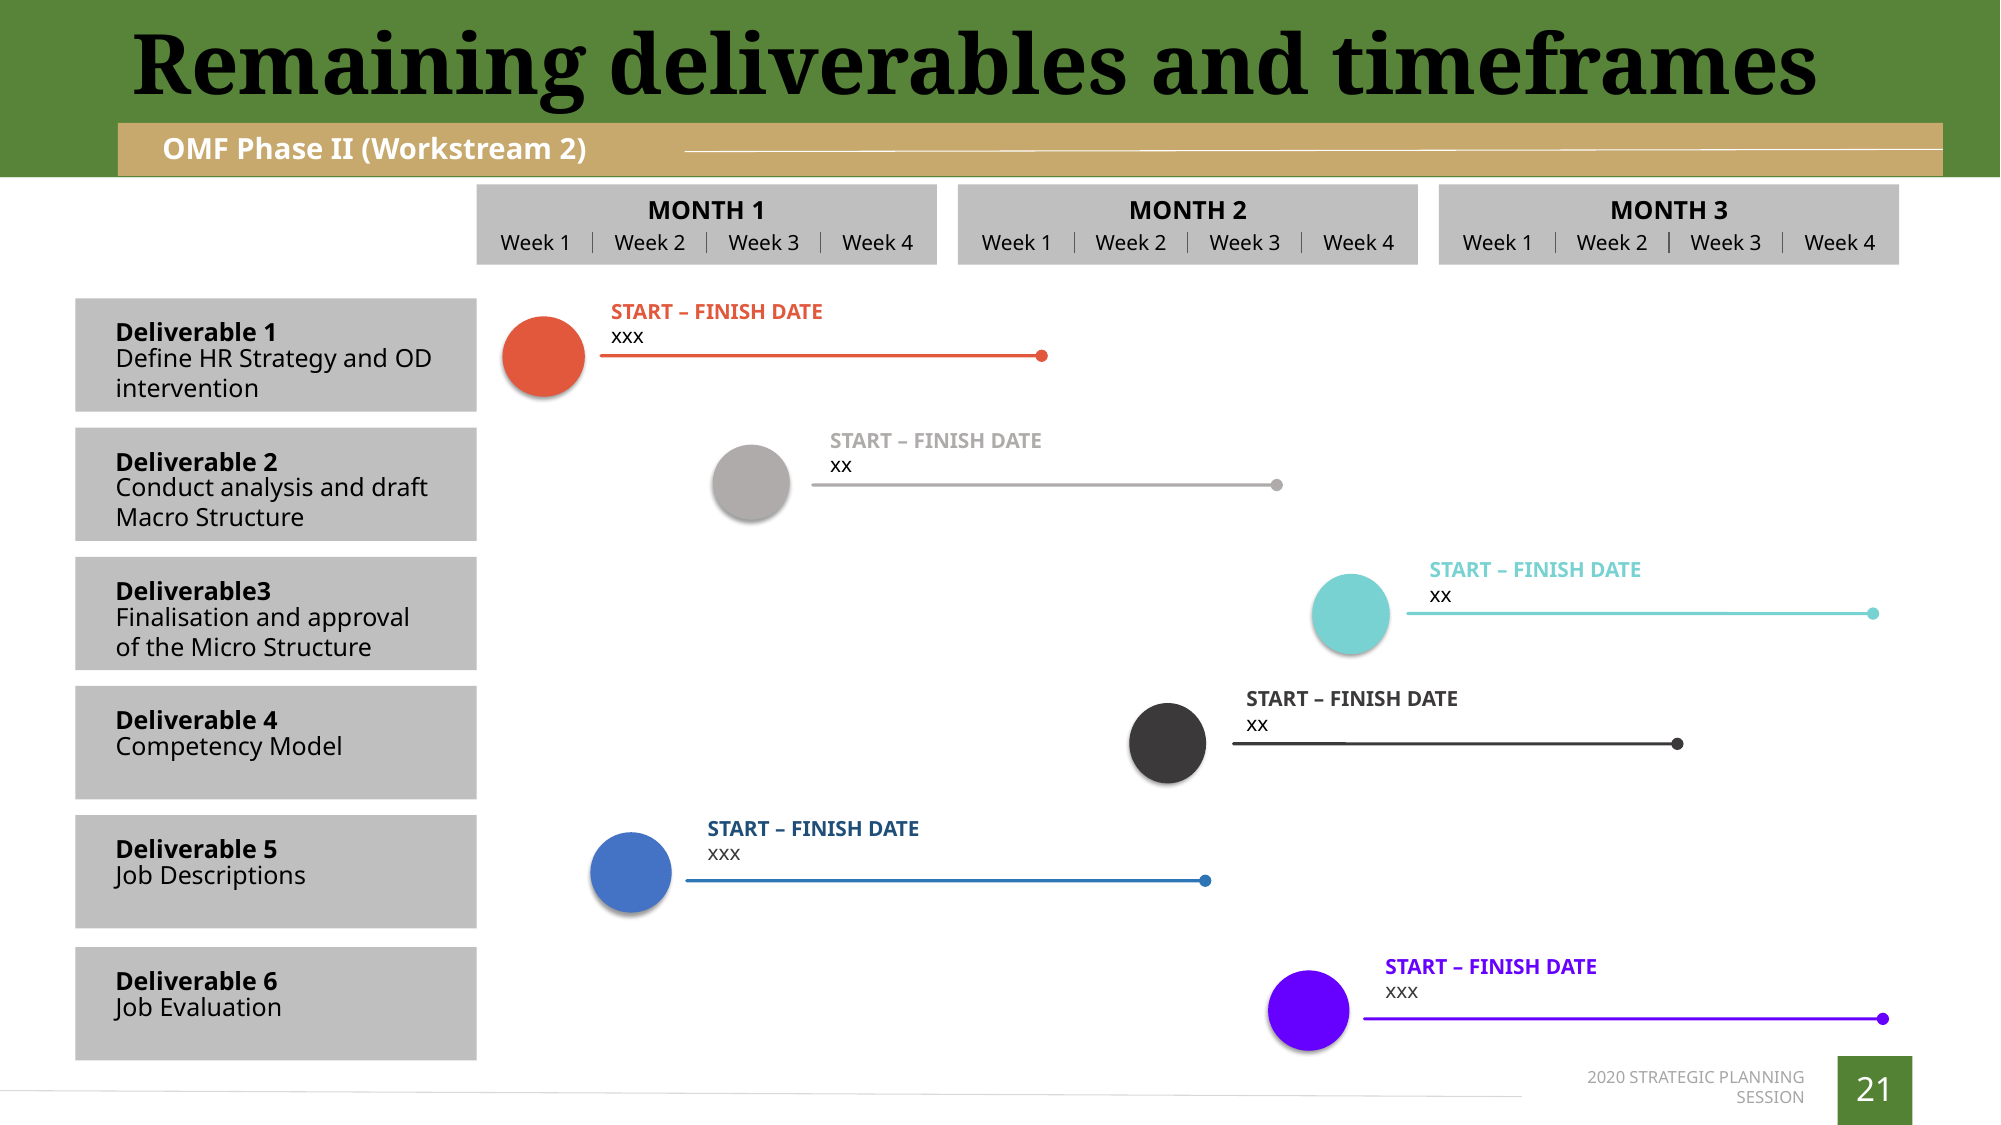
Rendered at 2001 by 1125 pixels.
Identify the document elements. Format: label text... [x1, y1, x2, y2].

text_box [75, 556, 1874, 671]
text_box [75, 685, 1678, 800]
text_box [957, 184, 1419, 265]
text_box OMF Phase II (Workstream 2) [162, 135, 685, 166]
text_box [476, 184, 937, 265]
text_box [75, 427, 1277, 541]
text_box [0, 0, 2000, 178]
text_box [75, 947, 477, 1061]
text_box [1438, 184, 1900, 265]
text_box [75, 298, 1042, 412]
text_box Remaining deliverables and timeframes [117, 0, 2000, 135]
text_box [117, 135, 1943, 176]
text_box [75, 815, 1206, 929]
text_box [1268, 953, 1883, 1051]
text_box Job Evaluation [115, 991, 437, 1022]
text_box Deliverable 6 [115, 965, 293, 991]
